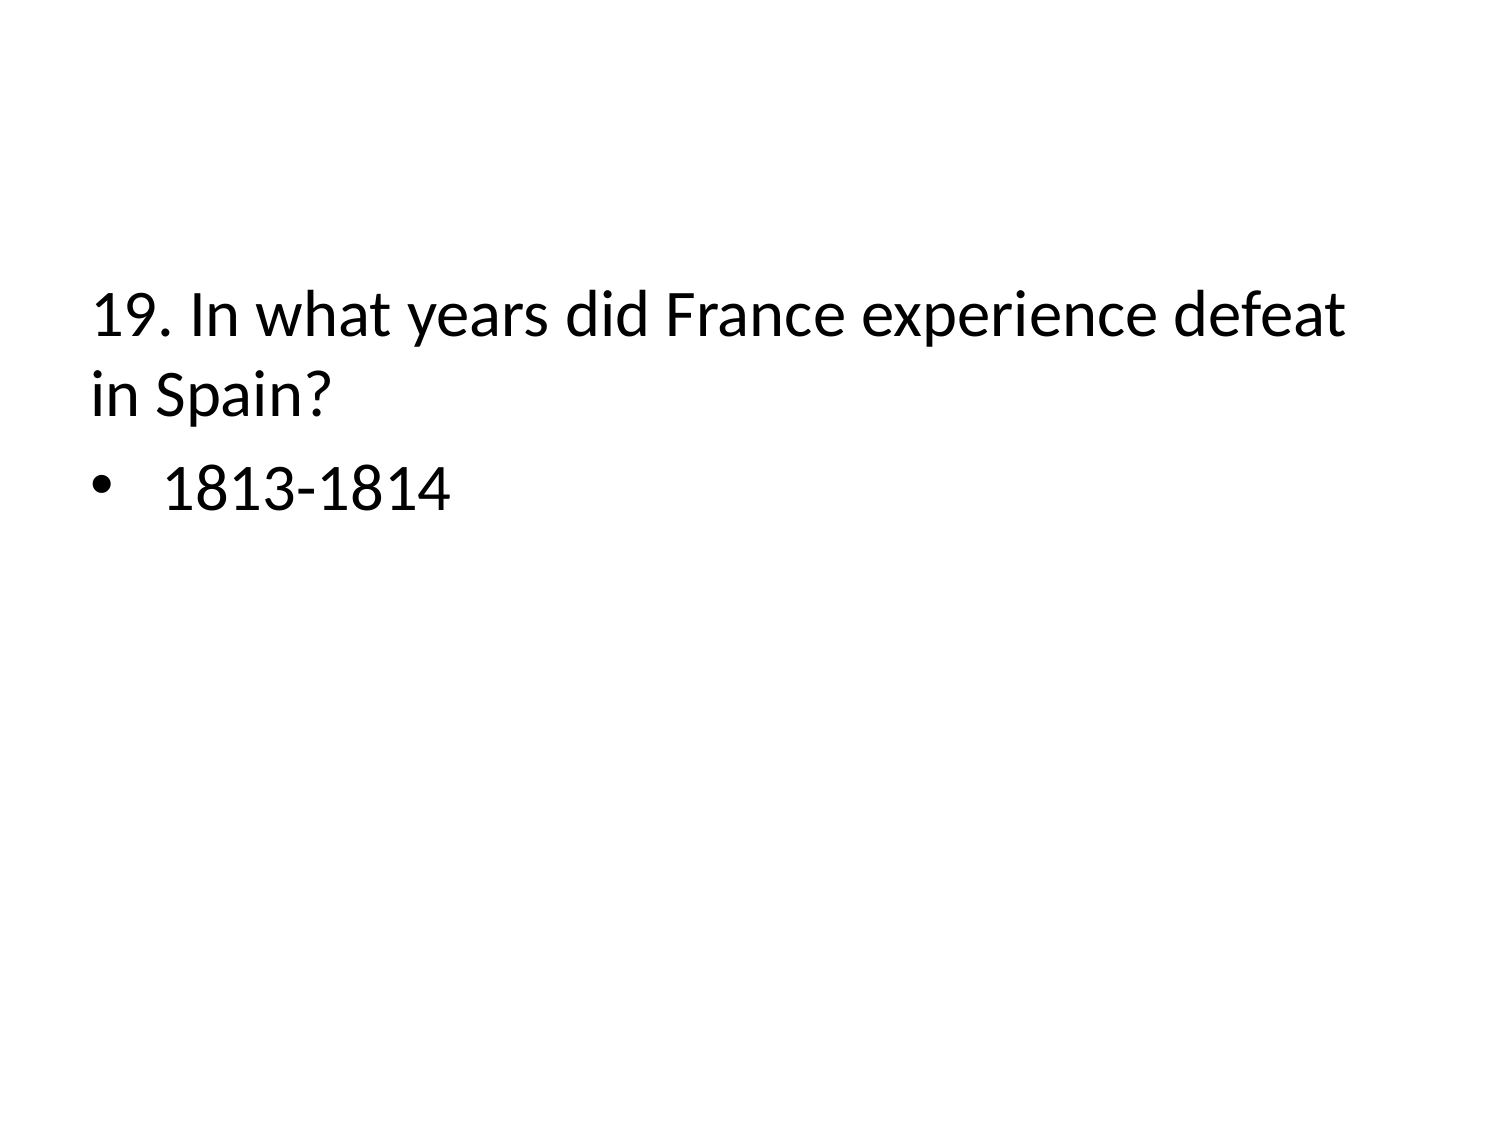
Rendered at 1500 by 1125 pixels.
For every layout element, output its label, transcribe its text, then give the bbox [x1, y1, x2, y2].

list 19. In what years did France experience defeat in Spain? 1813-1814 [75, 262, 1425, 1005]
